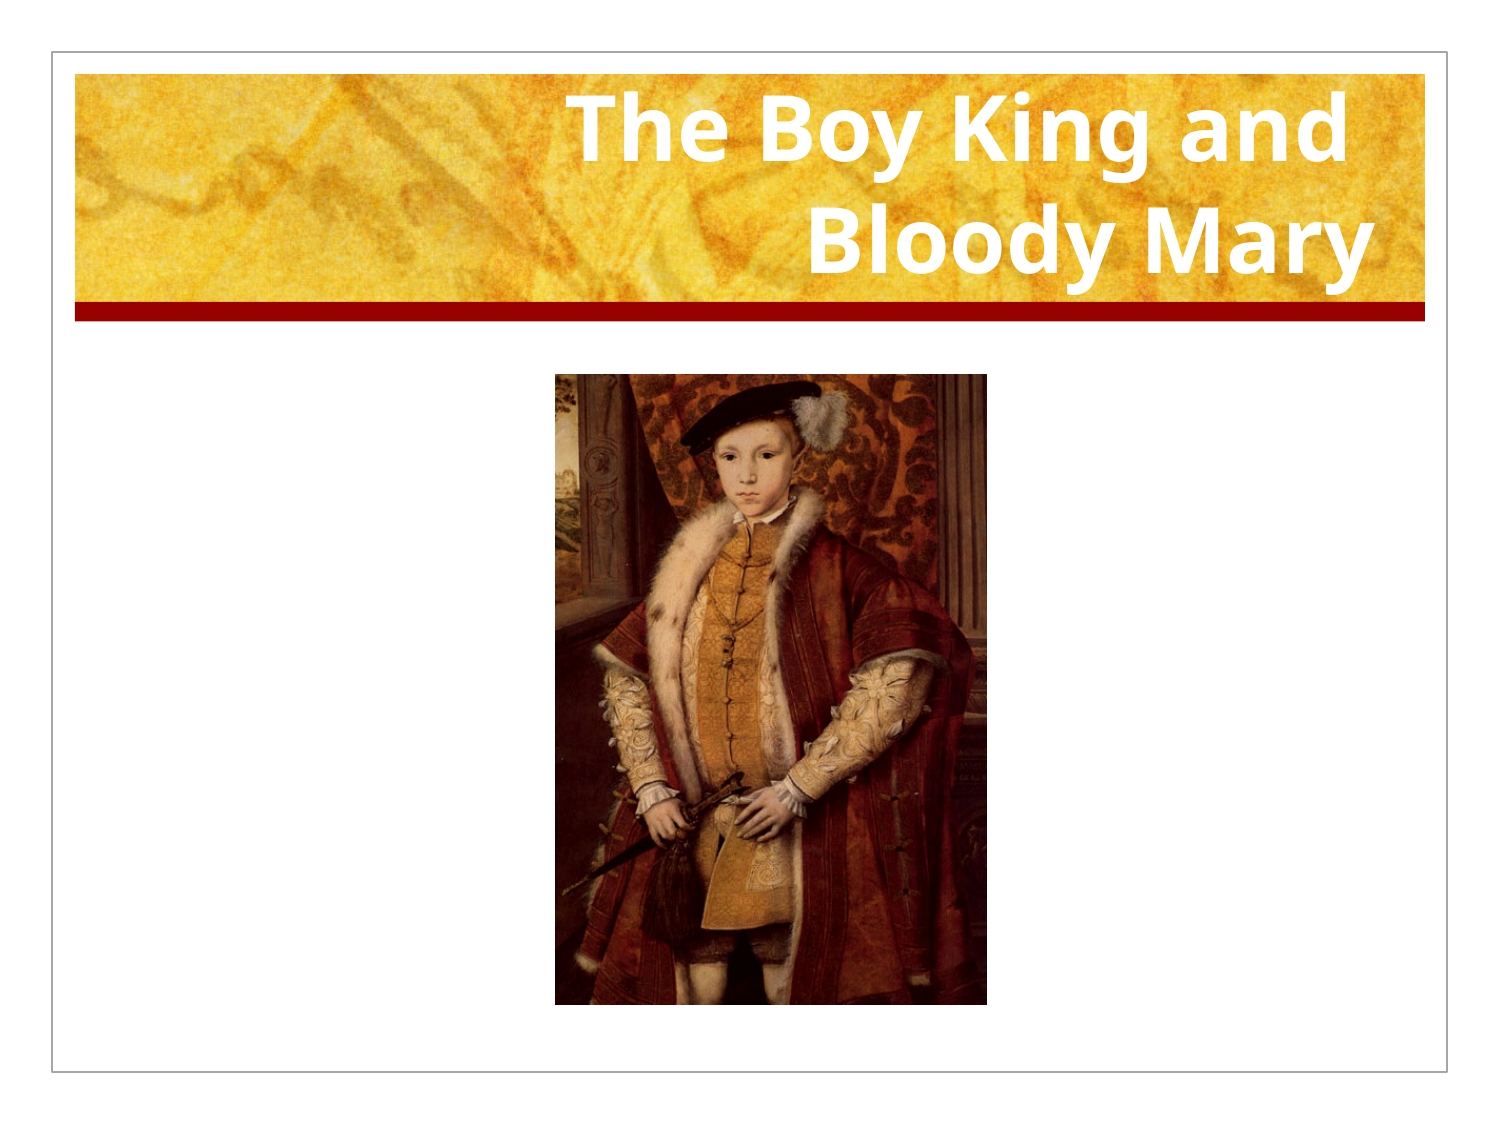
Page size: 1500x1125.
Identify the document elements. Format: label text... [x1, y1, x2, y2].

picture [75, 74, 1425, 301]
title The Boy King and Bloody Mary [108, 74, 1392, 292]
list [261, 374, 1280, 1006]
